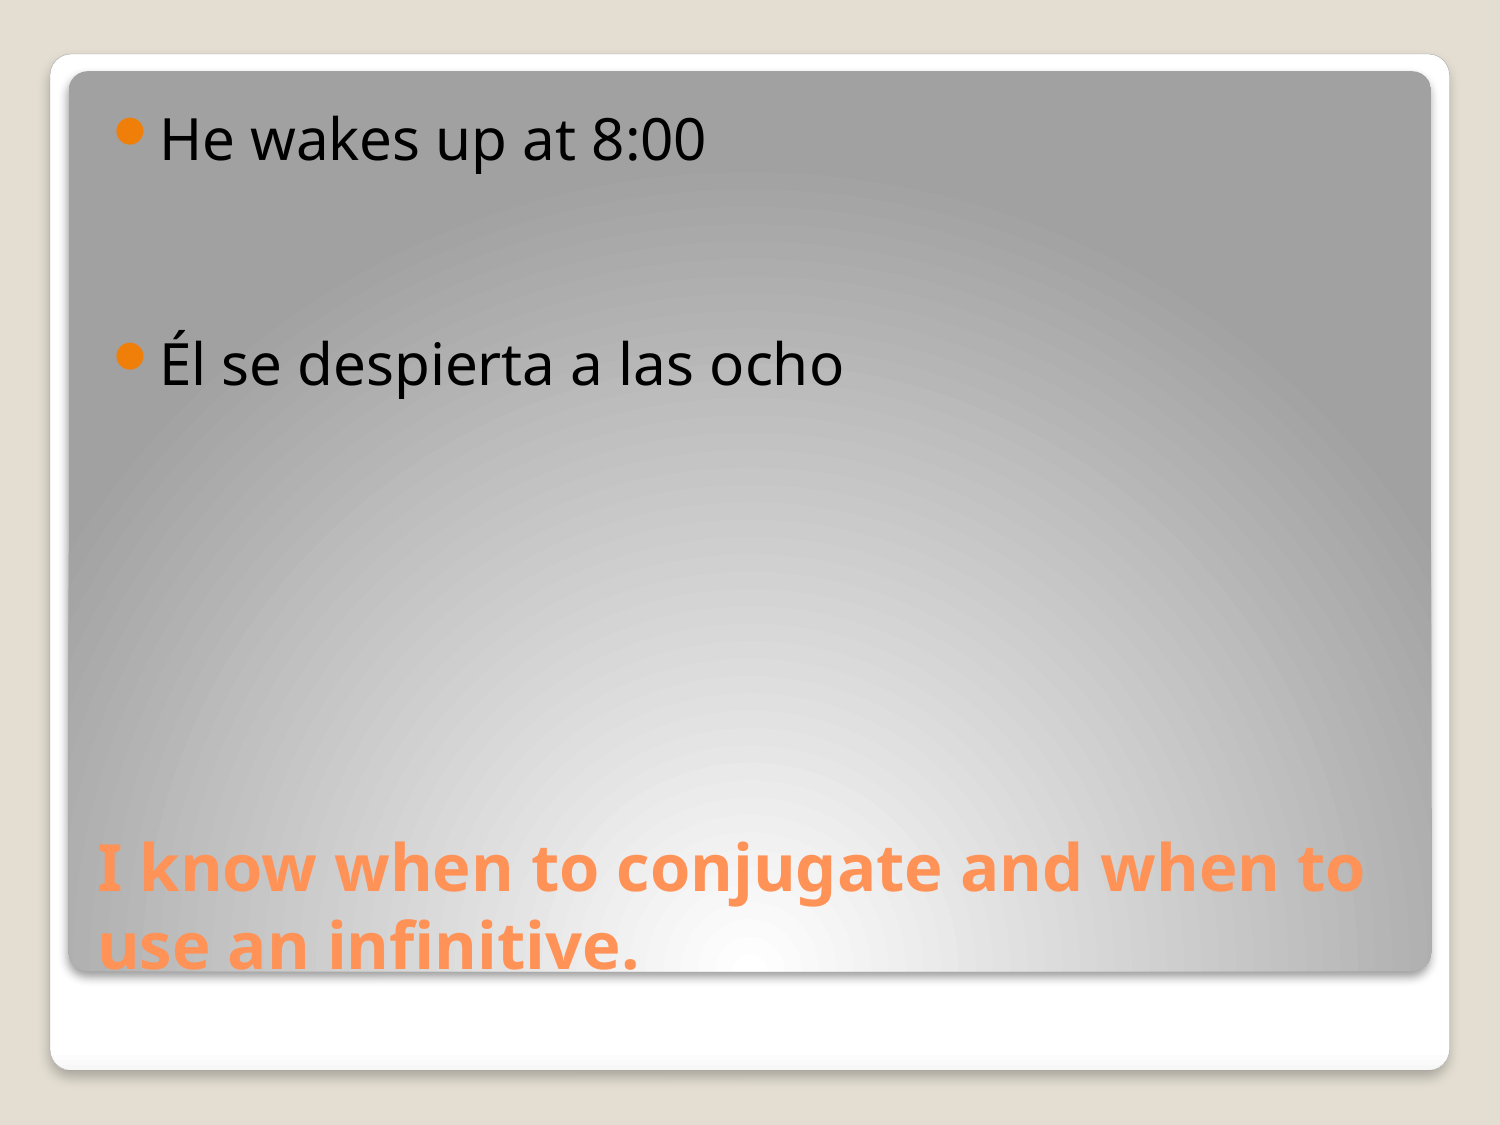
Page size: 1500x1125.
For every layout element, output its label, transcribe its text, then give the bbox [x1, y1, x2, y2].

title I know when to conjugate and when to use an infinitive. [82, 817, 1425, 990]
list He wakes up at 8:00 Él se despierta a las ocho [82, 86, 1425, 774]
